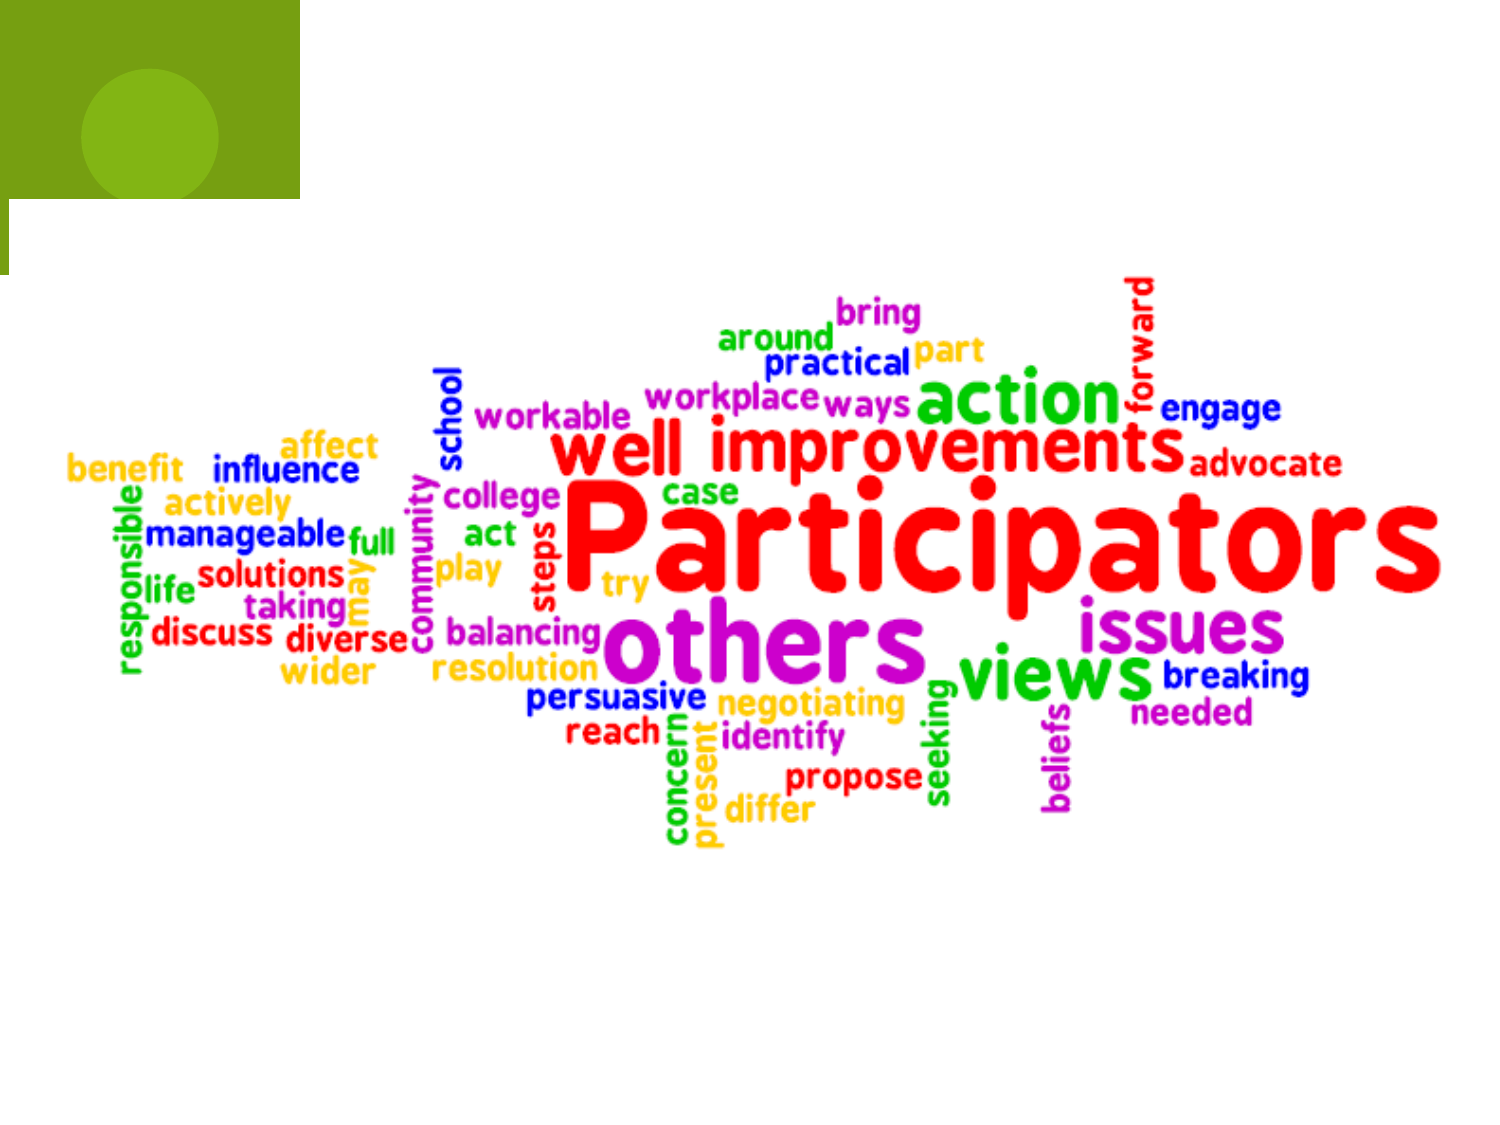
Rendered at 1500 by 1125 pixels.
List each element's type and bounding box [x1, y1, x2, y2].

picture [9, 198, 1500, 931]
